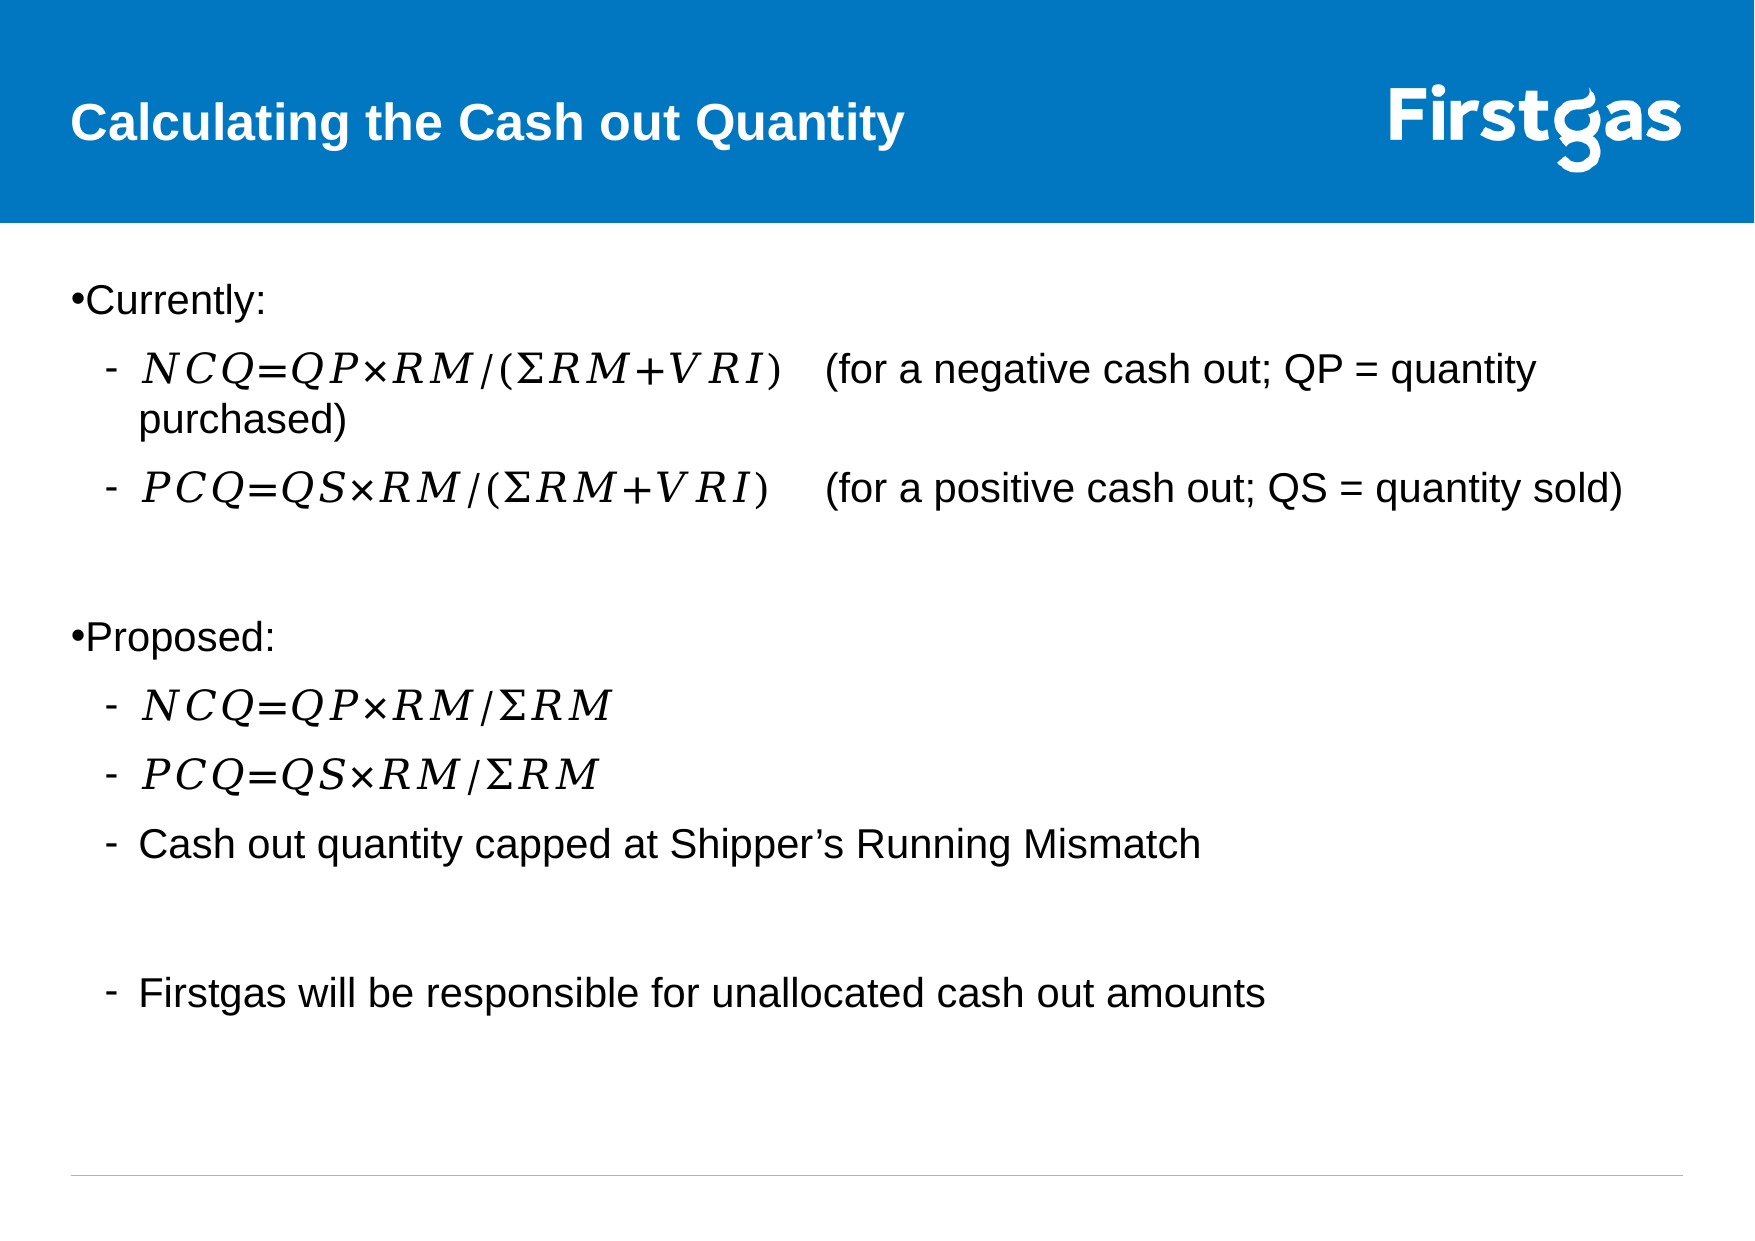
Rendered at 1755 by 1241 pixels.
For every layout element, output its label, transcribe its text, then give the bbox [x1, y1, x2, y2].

list Currently: 𝑁𝐶𝑄=𝑄𝑃×𝑅𝑀/(Σ𝑅𝑀+𝑉𝑅𝐼) (for a negative cash out; QP = quantity purchased) 𝑃𝐶𝑄=𝑄𝑆×𝑅𝑀/(Σ𝑅𝑀+𝑉𝑅𝐼) (for a positive cash out; QS = quantity sold) Proposed: 𝑁𝐶𝑄=𝑄𝑃×𝑅𝑀/Σ𝑅𝑀 𝑃𝐶𝑄=𝑄𝑆×𝑅𝑀/Σ𝑅𝑀 Cash out quantity capped at Shipper’s Running Mismatch Firstgas will be responsible for unallocated cash out amounts [70, 265, 1684, 1152]
picture [0, 0, 1755, 1241]
title Calculating the Cash out Quantity [70, 88, 1684, 148]
